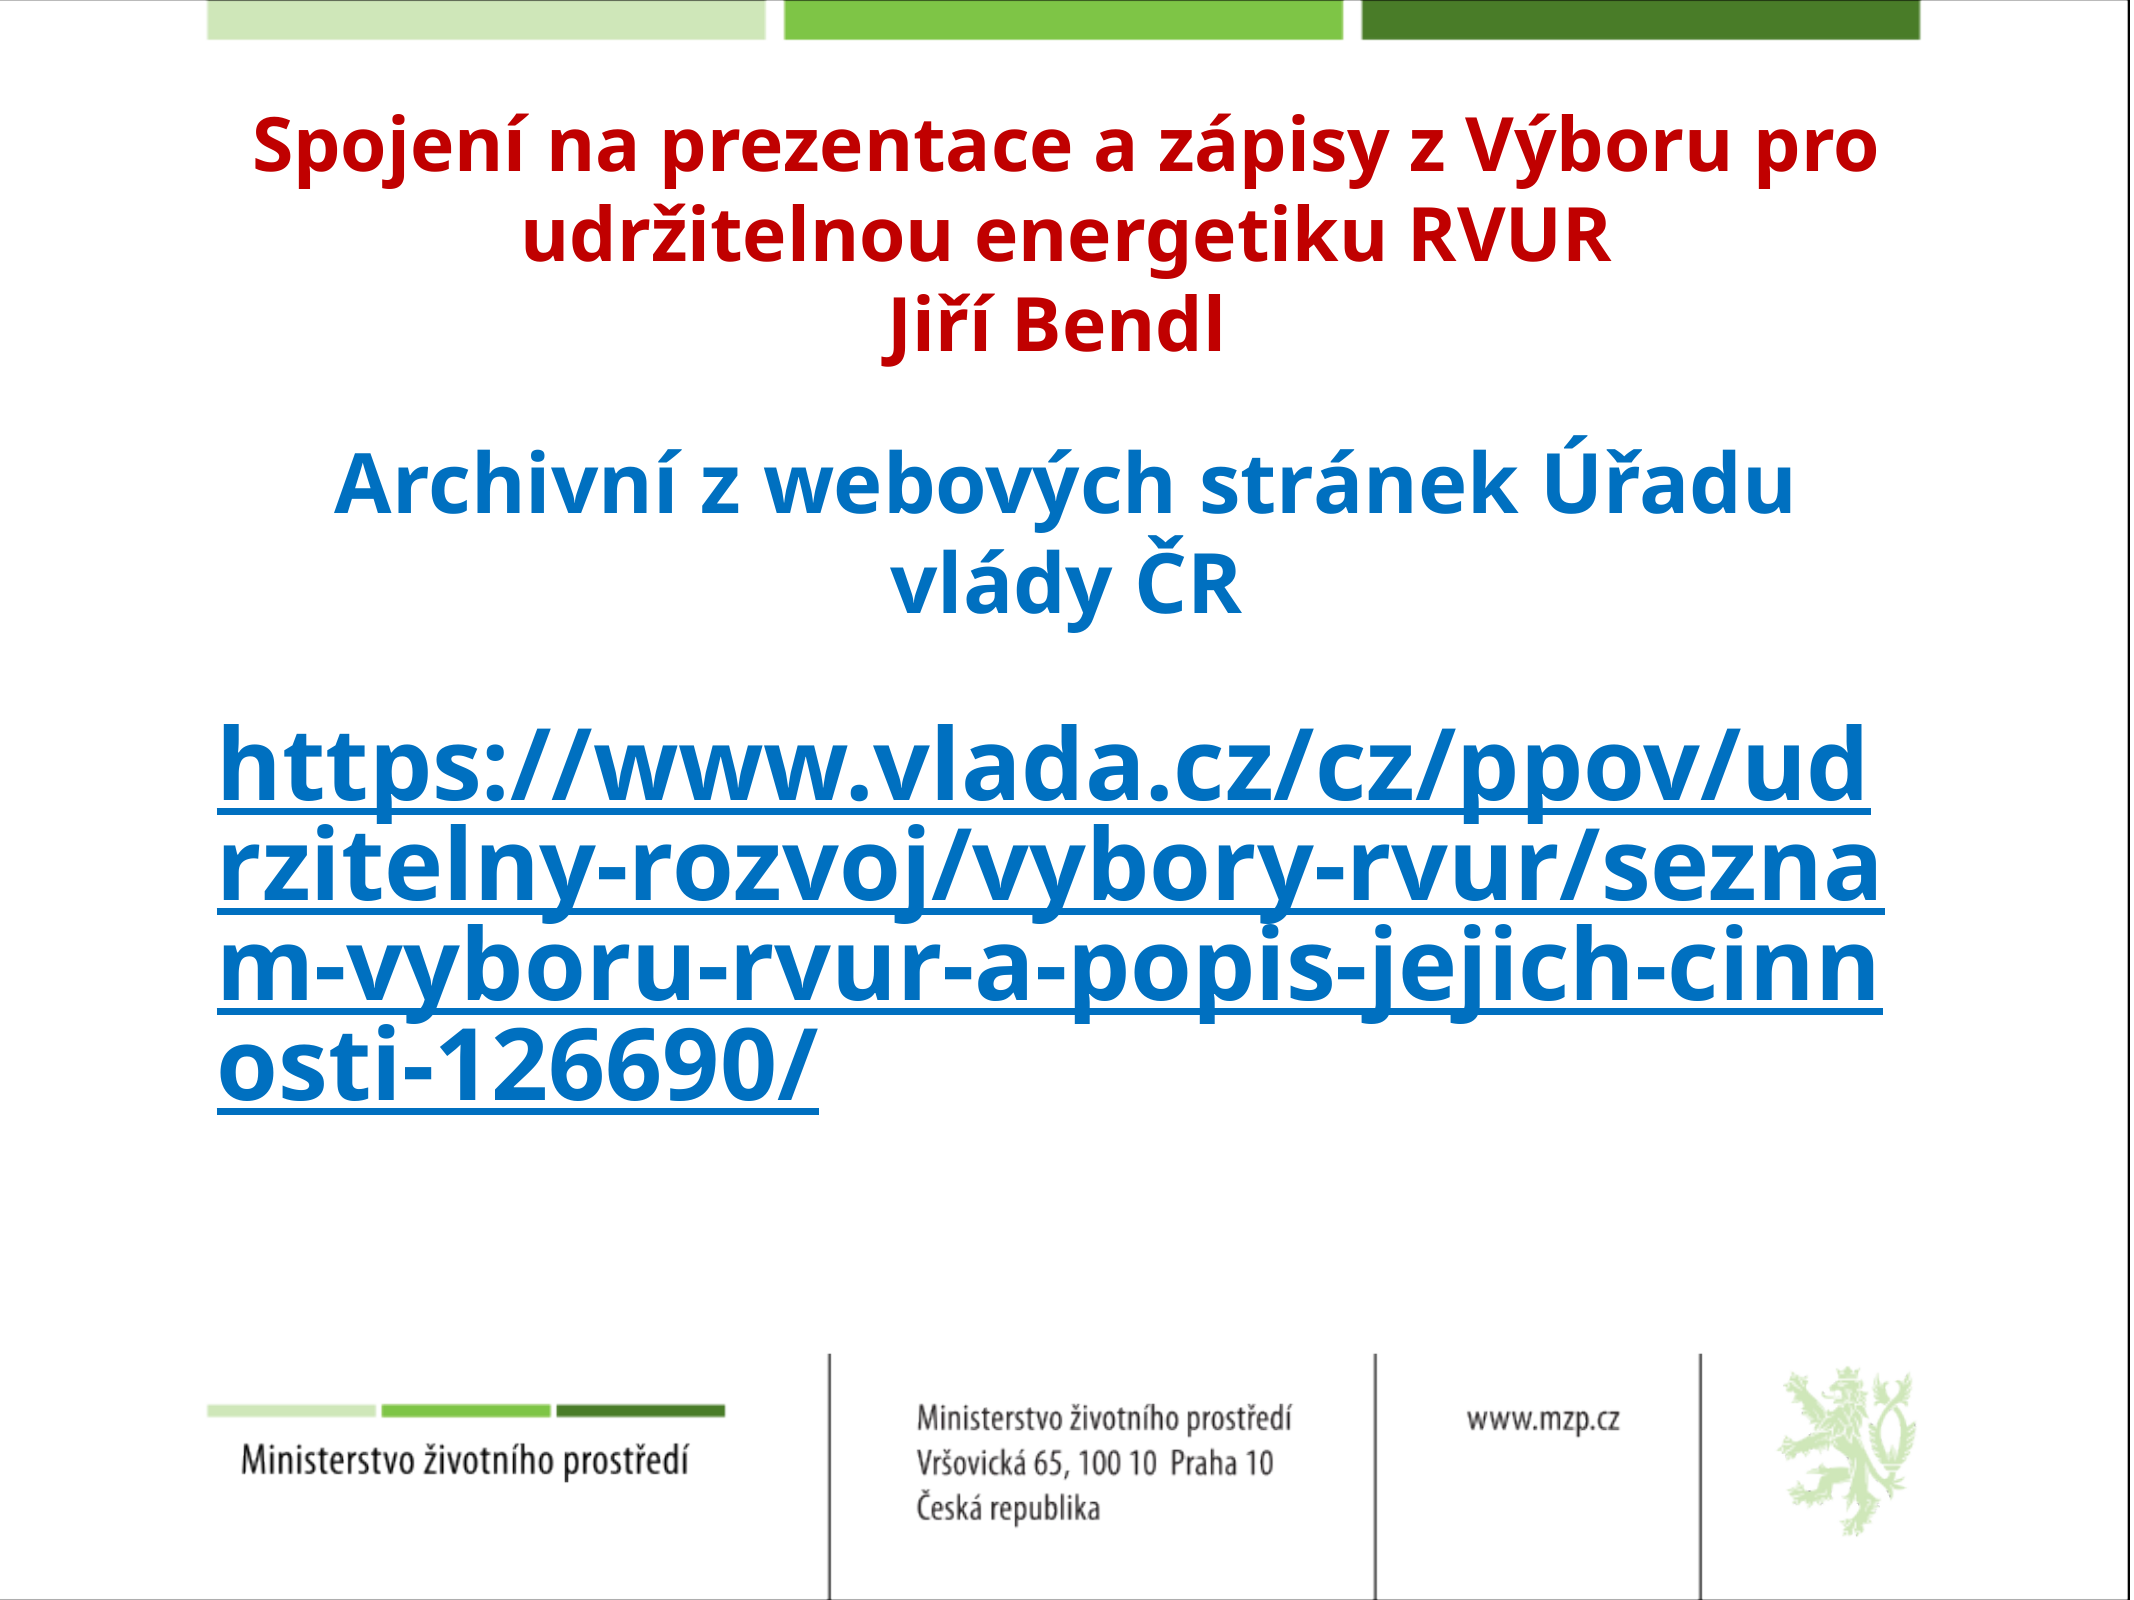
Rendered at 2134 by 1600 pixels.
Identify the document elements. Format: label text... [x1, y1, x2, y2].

picture [0, 0, 2130, 1600]
title Spojení na prezentace a zápisy z Výboru pro udržitelnou energetiku RVUR Jiří Bendl [208, 79, 1925, 375]
list Archivní z webových stránek Úřadu vlády ČR https://www.vlada.cz/cz/ppov/udrzitelny-rozvoj/vybory-rvur/seznam-vyboru-rvur-a-popis-jejich-cinnosti-126690/ [208, 422, 1925, 1308]
